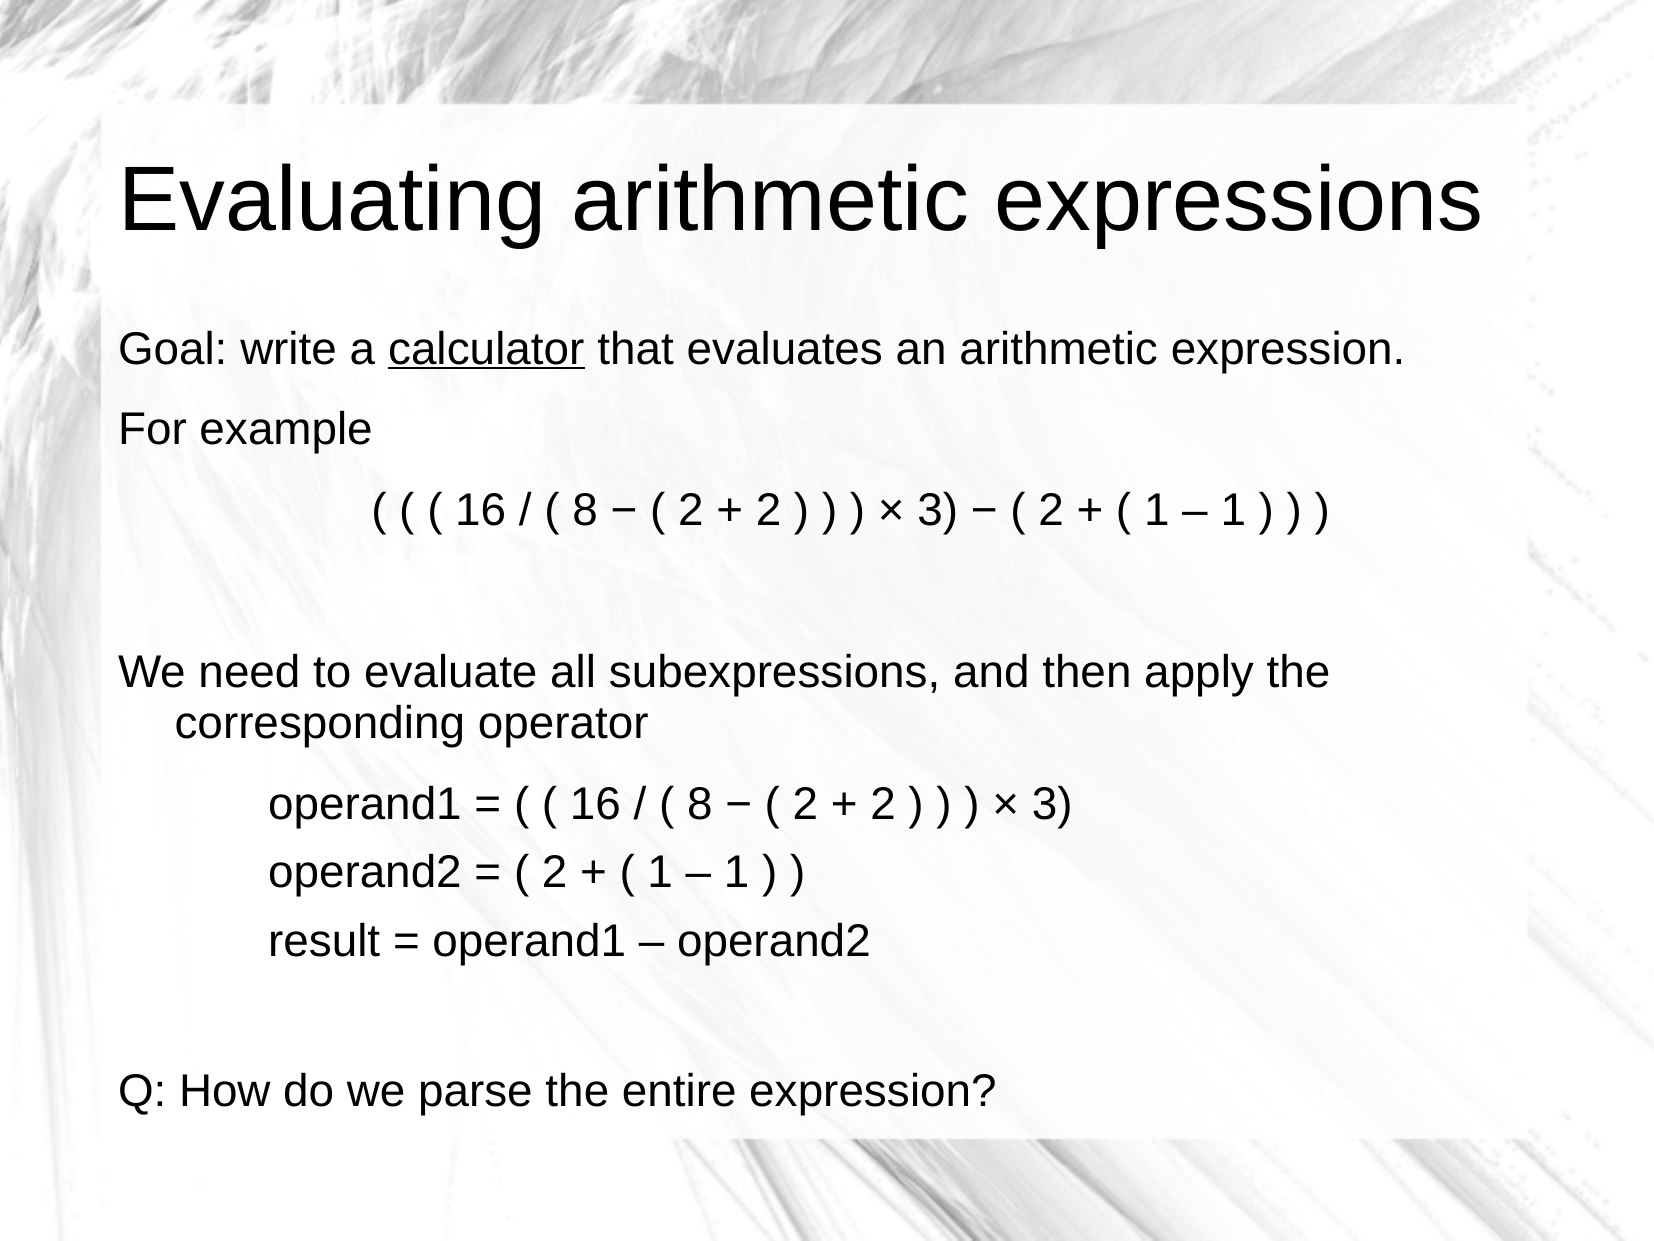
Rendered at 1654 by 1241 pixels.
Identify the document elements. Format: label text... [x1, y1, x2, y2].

list Goal: write a calculator that evaluates an arithmetic expression. For example ( ( ( 16 / ( 8 − ( 2 + 2 ) ) ) × 3) − ( 2 + ( 1 – 1 ) ) ) We need to evaluate all subexpressions, and then apply the corresponding operator operand1 = ( ( 16 / ( 8 − ( 2 + 2 ) ) ) × 3) operand2 = ( 2 + ( 1 – 1 ) ) result = operand1 – operand2 Q: How do we parse the entire expression? [118, 319, 1571, 1109]
picture [0, 0, 1654, 1241]
title Evaluating arithmetic expressions [118, 93, 1506, 299]
